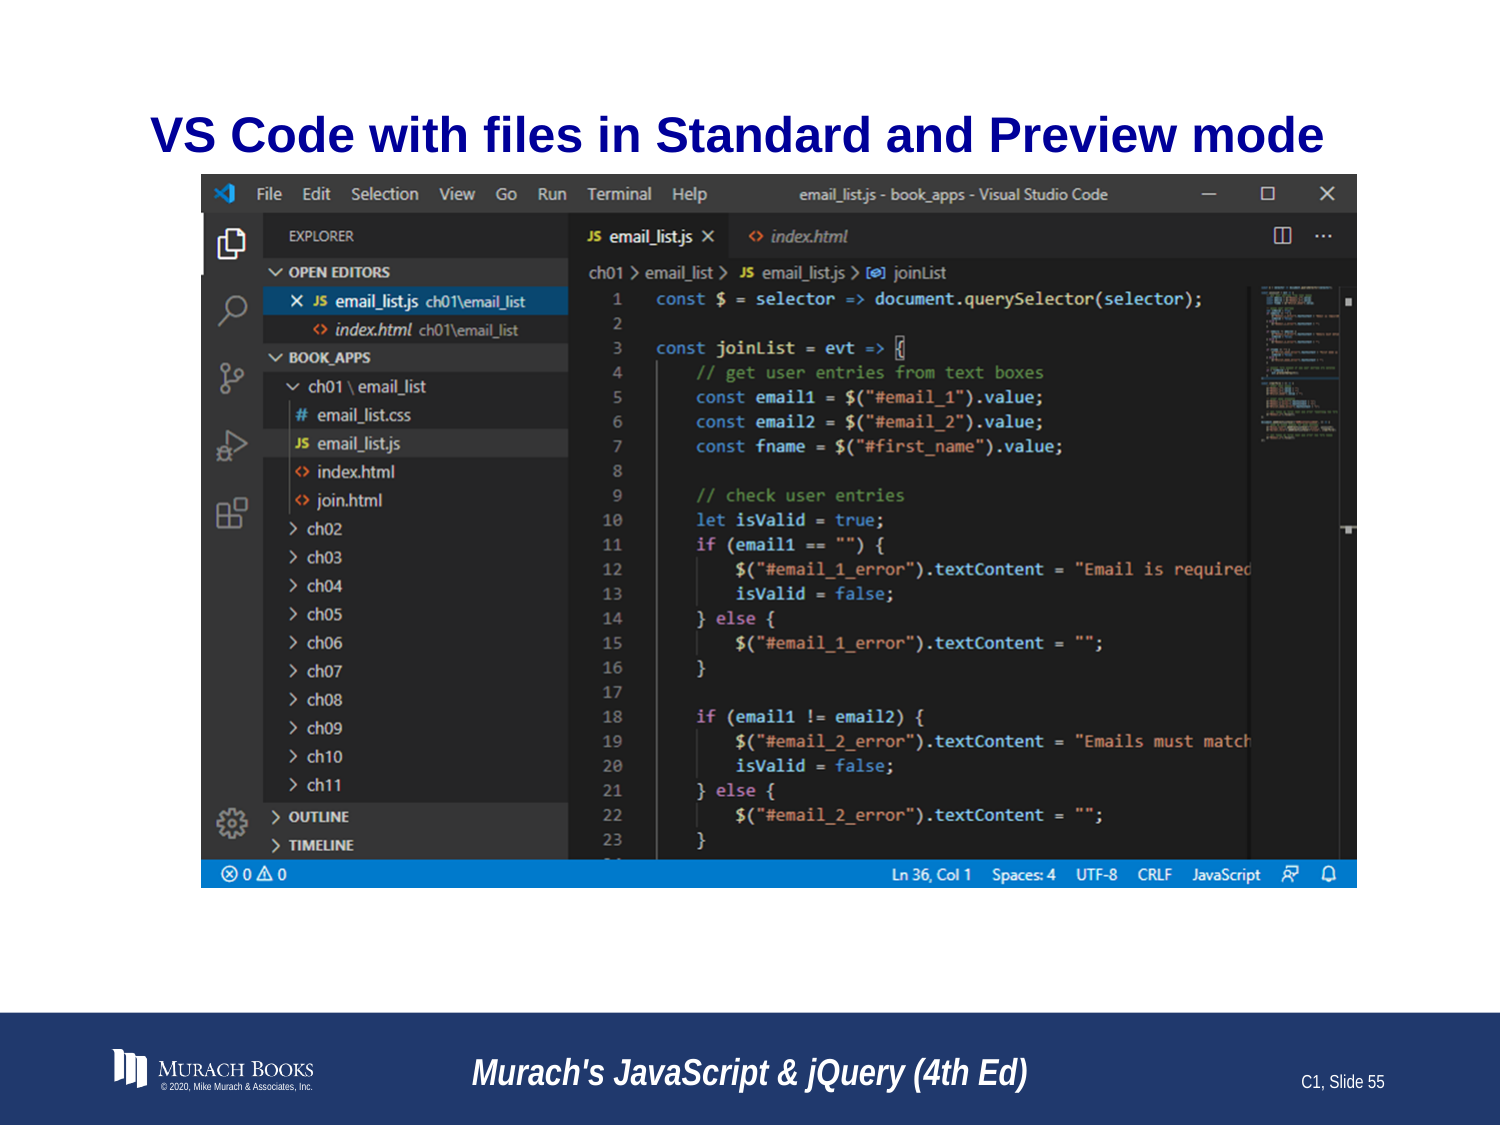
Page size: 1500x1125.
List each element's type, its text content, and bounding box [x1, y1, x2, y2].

title VS Code with files in Standard and Preview mode [150, 102, 1350, 164]
footer © 2020, Mike Murach & Associates, Inc. [12, 1025, 463, 1100]
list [201, 174, 1358, 889]
slide_number Murach's JavaScript & jQuery (4th Ed) [463, 1025, 1050, 1100]
slide_number C1, Slide 55 [1087, 1025, 1400, 1100]
